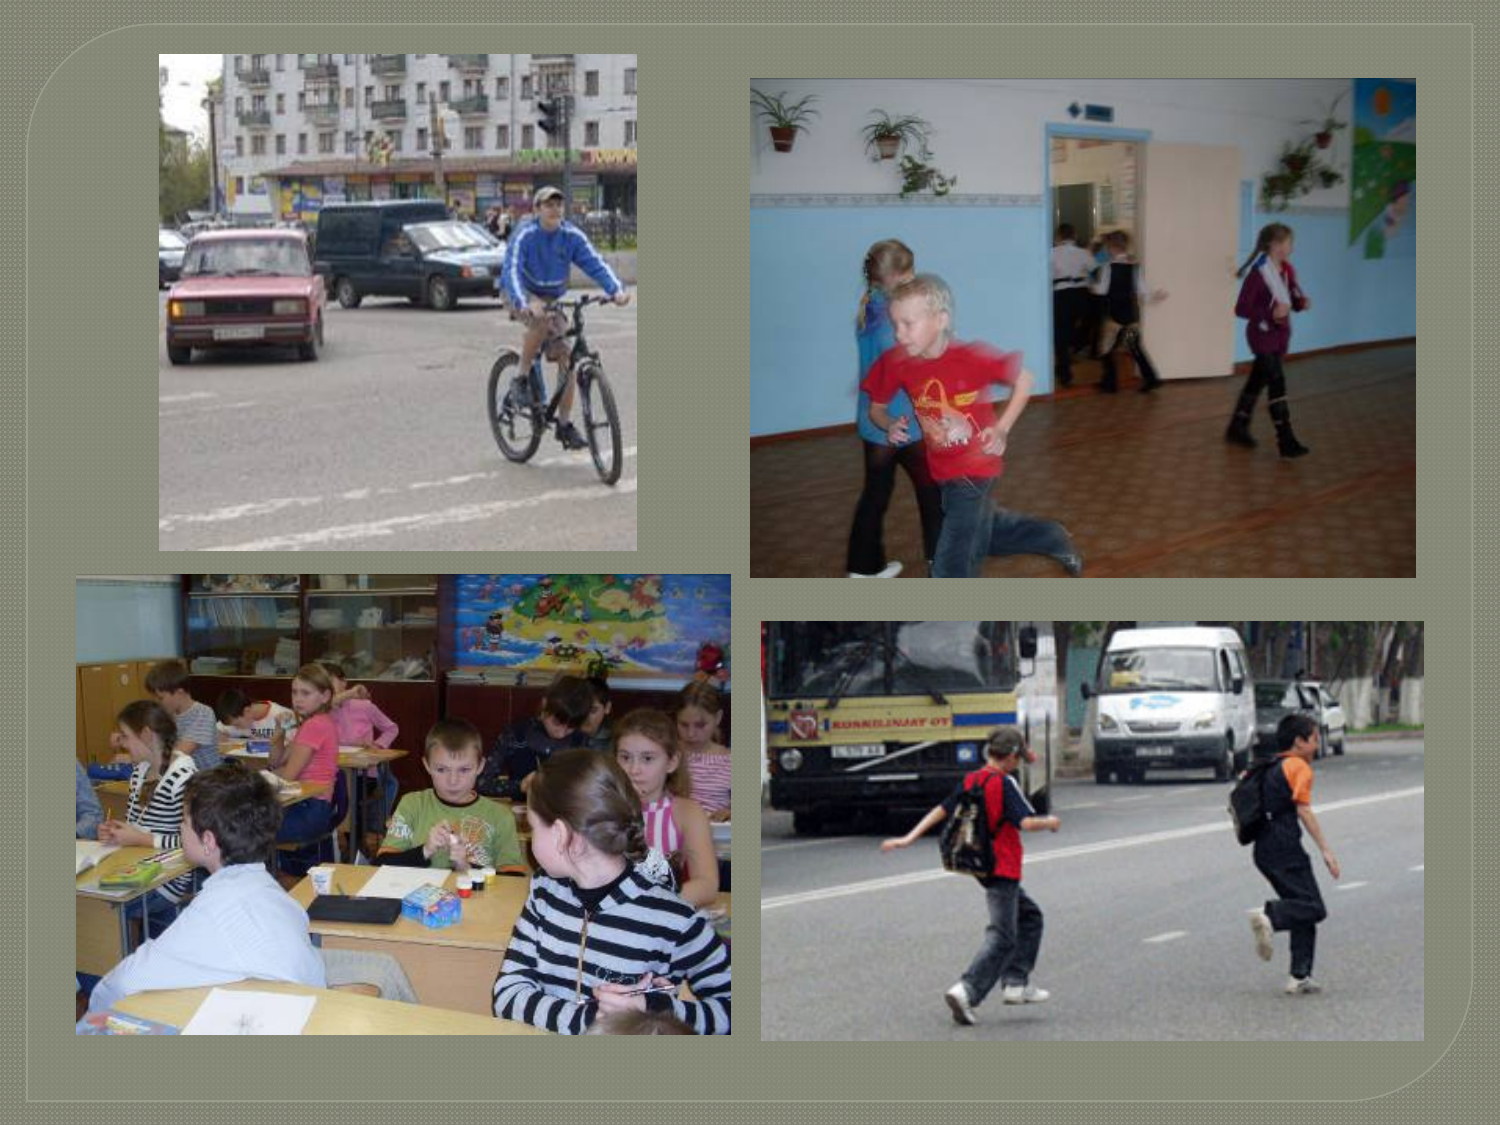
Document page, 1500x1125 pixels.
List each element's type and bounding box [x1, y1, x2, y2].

picture [761, 621, 1424, 1041]
picture [76, 573, 731, 1036]
picture [749, 77, 1416, 578]
picture [159, 54, 638, 552]
